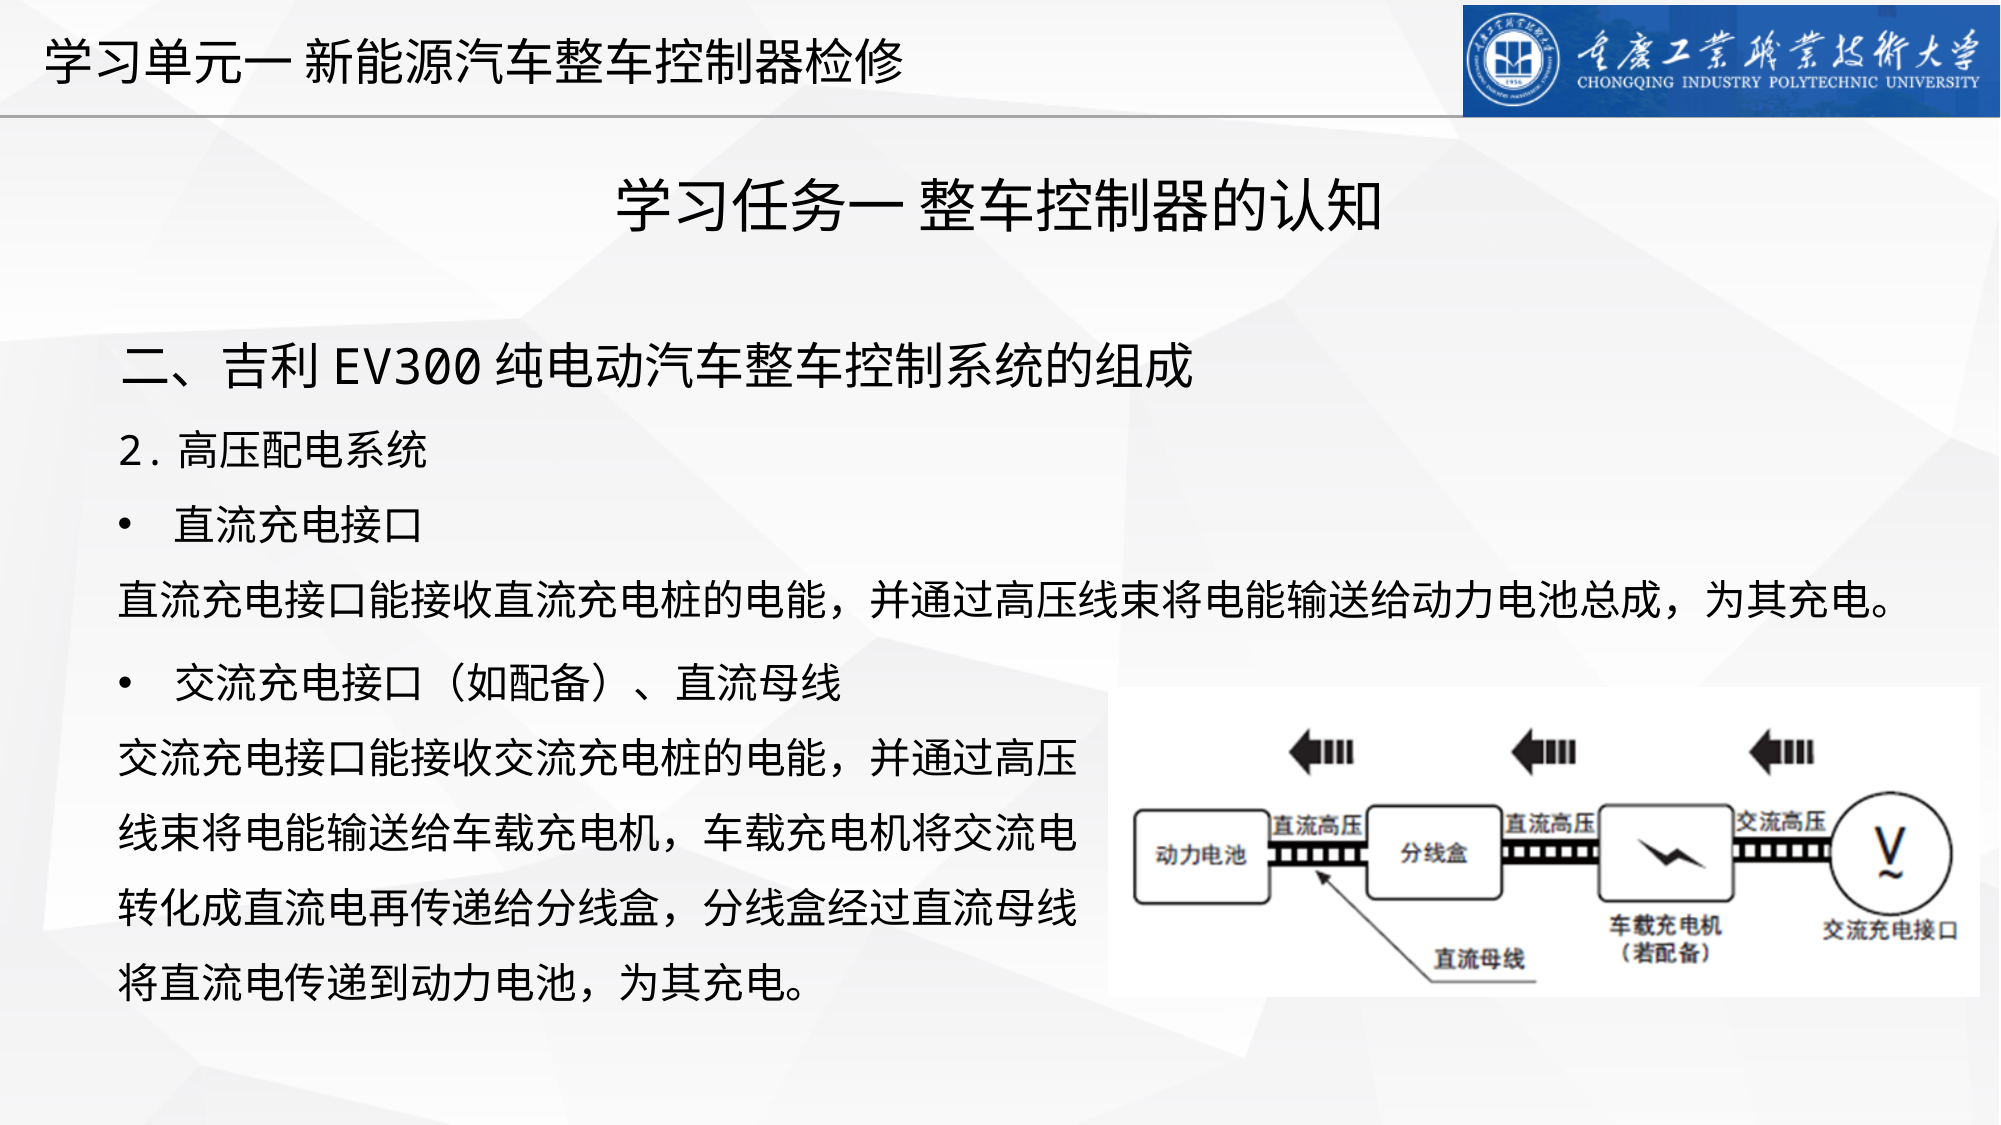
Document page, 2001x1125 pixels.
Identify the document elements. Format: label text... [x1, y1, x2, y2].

text_box 交流充电接口（如配备）、直流母线 交流充电接口能接收交流充电桩的电能，并通过高压线束将电能输送给车载充电机，车载充电机将交流电转化成直流电再传递给分线盒，分线盒经过直流母线将直流电传递到动力电池，为其充电。 [103, 624, 1103, 1015]
text_box 学习任务一 整车控制器的认知 [433, 161, 1567, 247]
picture [0, 118, 1999, 1125]
text_box 二、吉利EV300纯电动汽车整车控制系统的组成 [105, 297, 1533, 391]
text_box 2.高压配电系统 直流充电接口 直流充电接口能接收直流充电桩的电能，并通过高压线束将电能输送给动力电池总成，为其充电。 [102, 391, 1976, 631]
picture [0, 0, 2001, 117]
